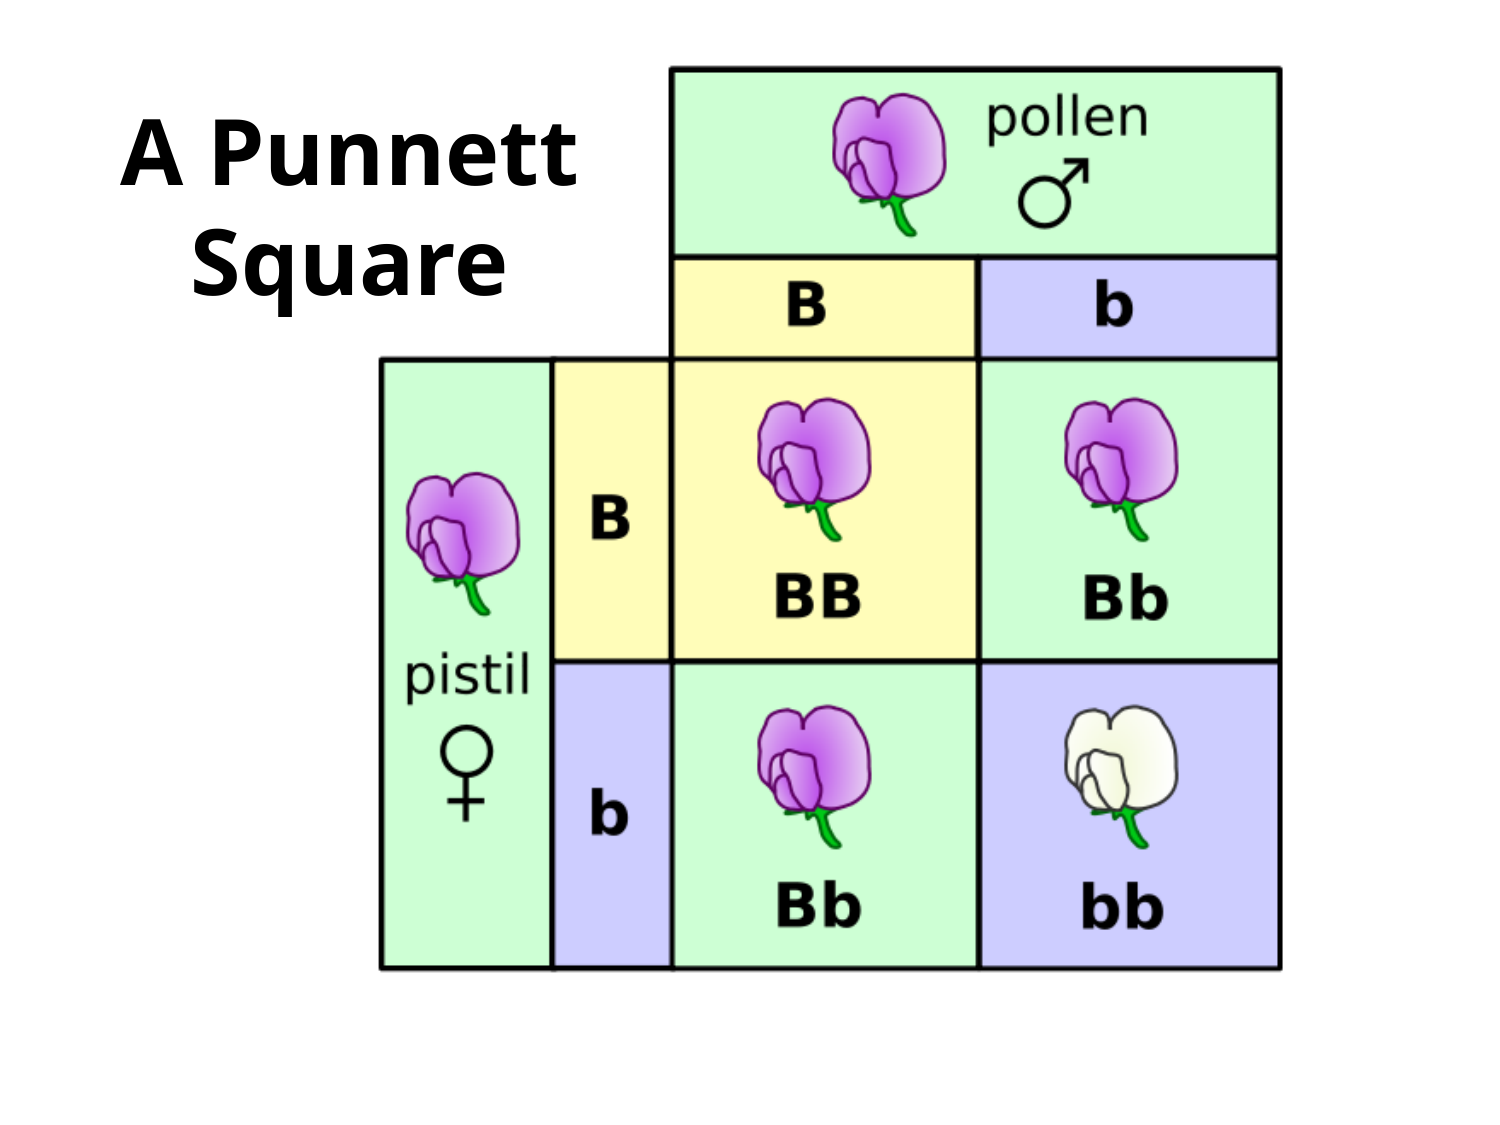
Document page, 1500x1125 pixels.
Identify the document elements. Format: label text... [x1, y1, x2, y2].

title A Punnett Square [74, 44, 626, 363]
picture [362, 49, 1301, 988]
